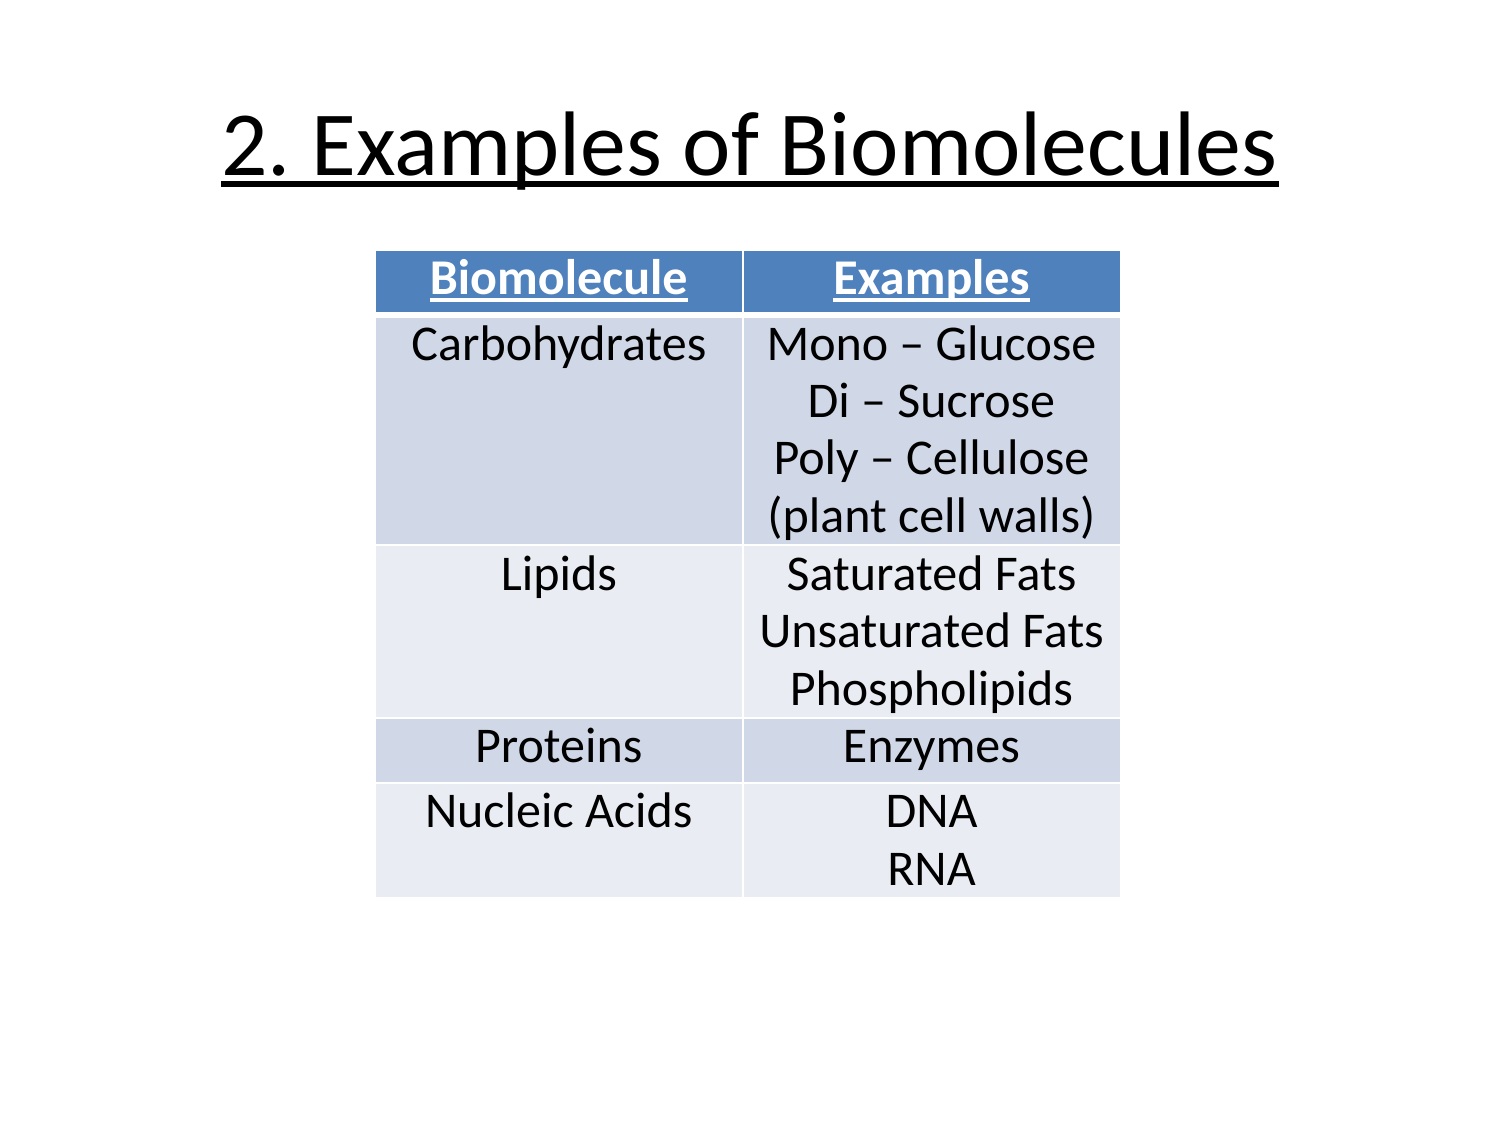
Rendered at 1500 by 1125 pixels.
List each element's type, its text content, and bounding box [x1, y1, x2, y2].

table_cell Carbohydrates [376, 318, 742, 544]
table_cell DNA RNA [744, 784, 1120, 897]
title 2. Examples of Biomolecules [75, 45, 1425, 233]
table_header Examples [744, 251, 1120, 312]
table_cell Nucleic Acids [376, 784, 742, 897]
table_cell Mono – Glucose Di – Sucrose Poly – Cellulose (plant cell walls) [744, 318, 1120, 544]
table_cell Proteins [376, 719, 742, 782]
table_cell Lipids [376, 546, 742, 717]
table_header Biomolecule [376, 251, 742, 312]
table_cell Enzymes [744, 719, 1120, 782]
table_cell Saturated Fats Unsaturated Fats Phospholipids [744, 546, 1120, 717]
